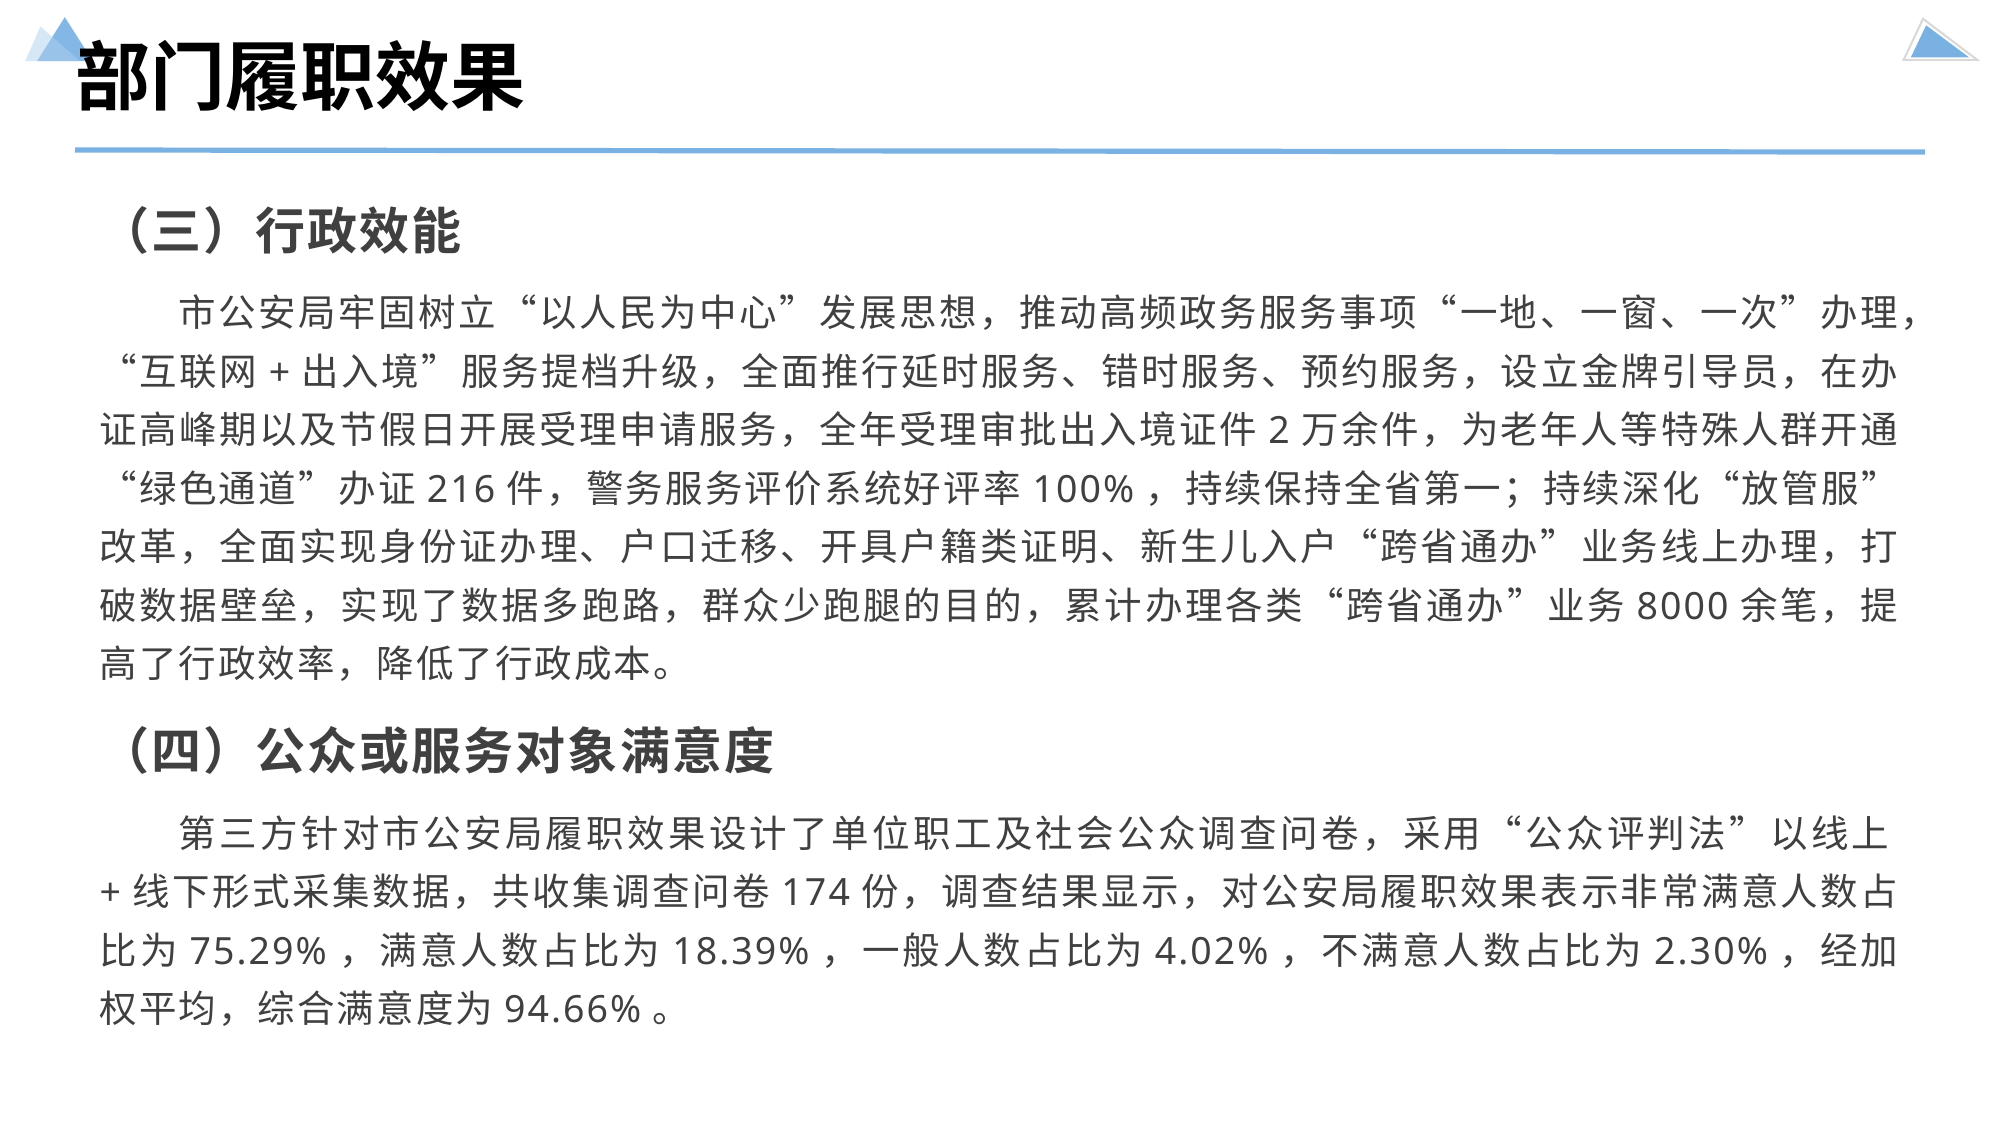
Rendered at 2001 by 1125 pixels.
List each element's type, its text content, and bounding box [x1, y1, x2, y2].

text_box 部门履职效果 [75, 62, 1925, 125]
text_box （三）行政效能 市公安局牢固树立“以人民为中心”发展思想，推动高频政务服务事项“一地、一窗、一次”办理，“互联网+出入境”服务提档升级，全面推行延时服务、错时服务、预约服务，设立金牌引导员，在办证高峰期以及节假日开展受理申请服务，全年受理审批出入境证件2万余件，为老年人等特殊人群开通“绿色通道”办证216件，警务服务评价系统好评率100%，持续保持全省第一；持续深化“放管服”改革，全面实现身份证办理、户口迁移、开具户籍类证明、新生儿入户“跨省通办”业务线上办理，打破数据壁垒，实现了数据多跑路，群众少跑腿的目的，累计办理各类“跨省通办”业务8000余笔，提高了行政效率，降低了行政成本。 （四）公众或服务对象满意度 第三方针对市公安局履职效果设计了单位职工及社会公众调查问卷，采用“公众评判法”以线上+线下形式采集数据，共收集调查问卷174份，调查结果显示，对公安局履职效果表示非常满意人数占比为75.29%，满意人数占比为18.39%，一般人数占比为4.02%，不满意人数占比为2.30%，经加权平均，综合满意度为94.66%。 [89, 176, 1911, 1075]
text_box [25, 17, 1978, 62]
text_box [74, 149, 1925, 153]
